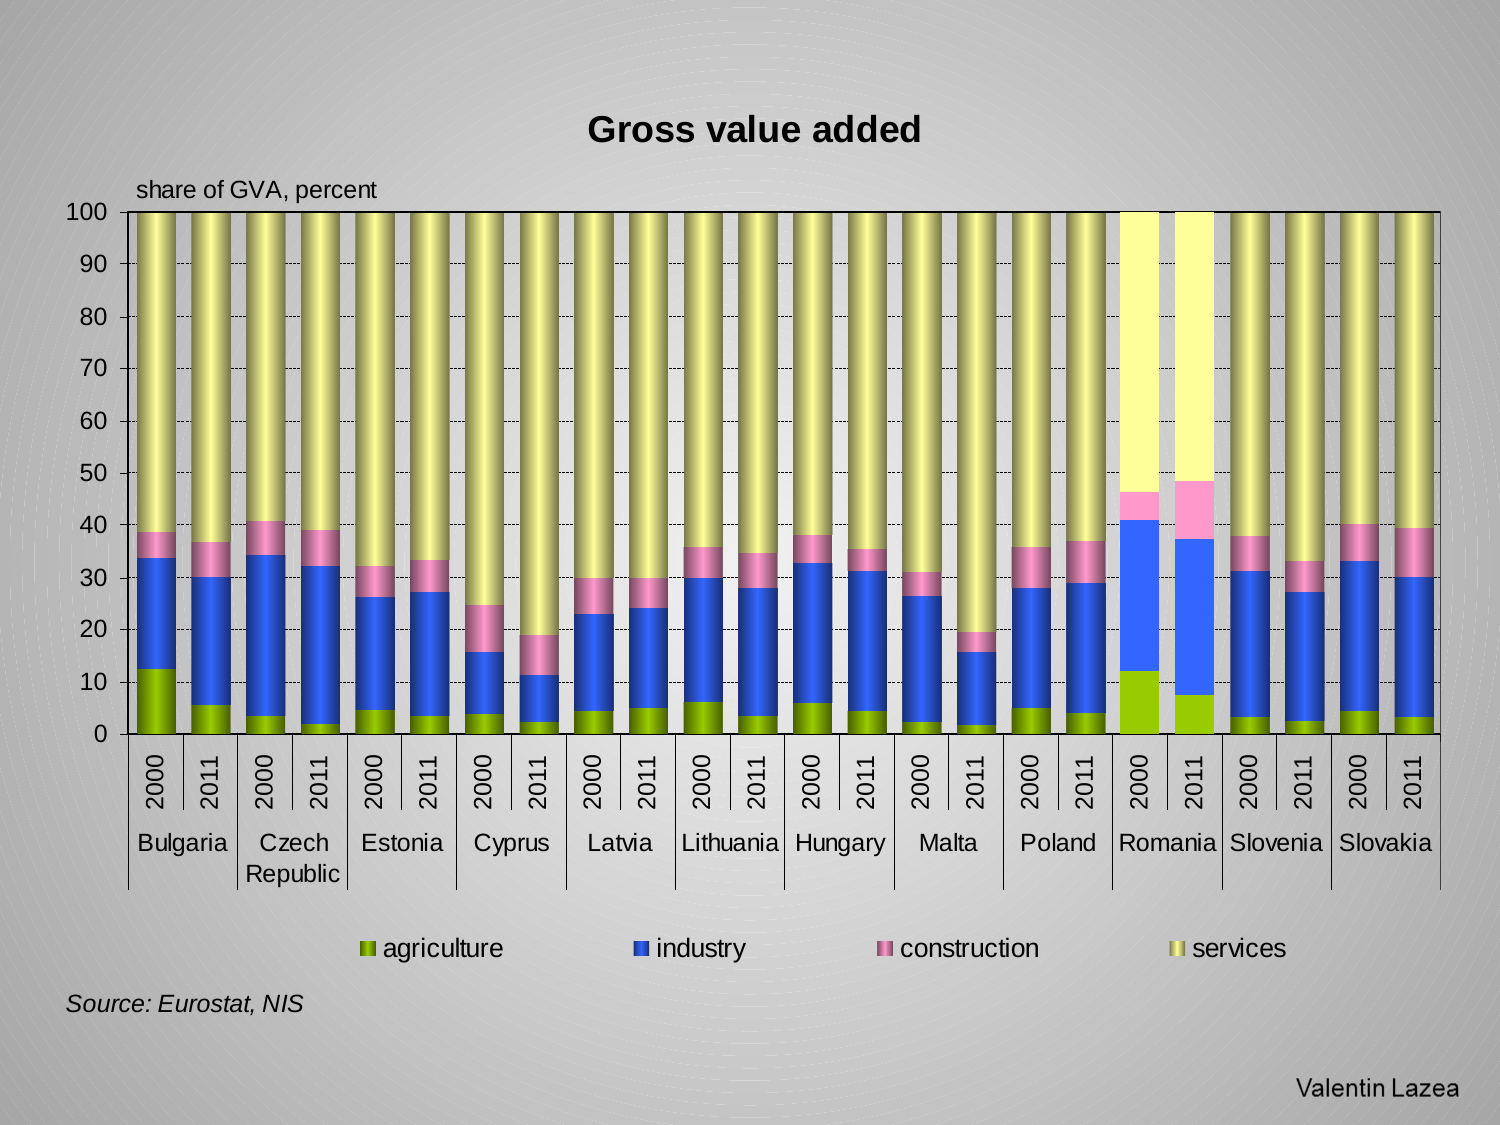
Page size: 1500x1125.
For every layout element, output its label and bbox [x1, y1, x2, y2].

picture [52, 89, 1451, 1035]
picture [1199, 1064, 1476, 1117]
